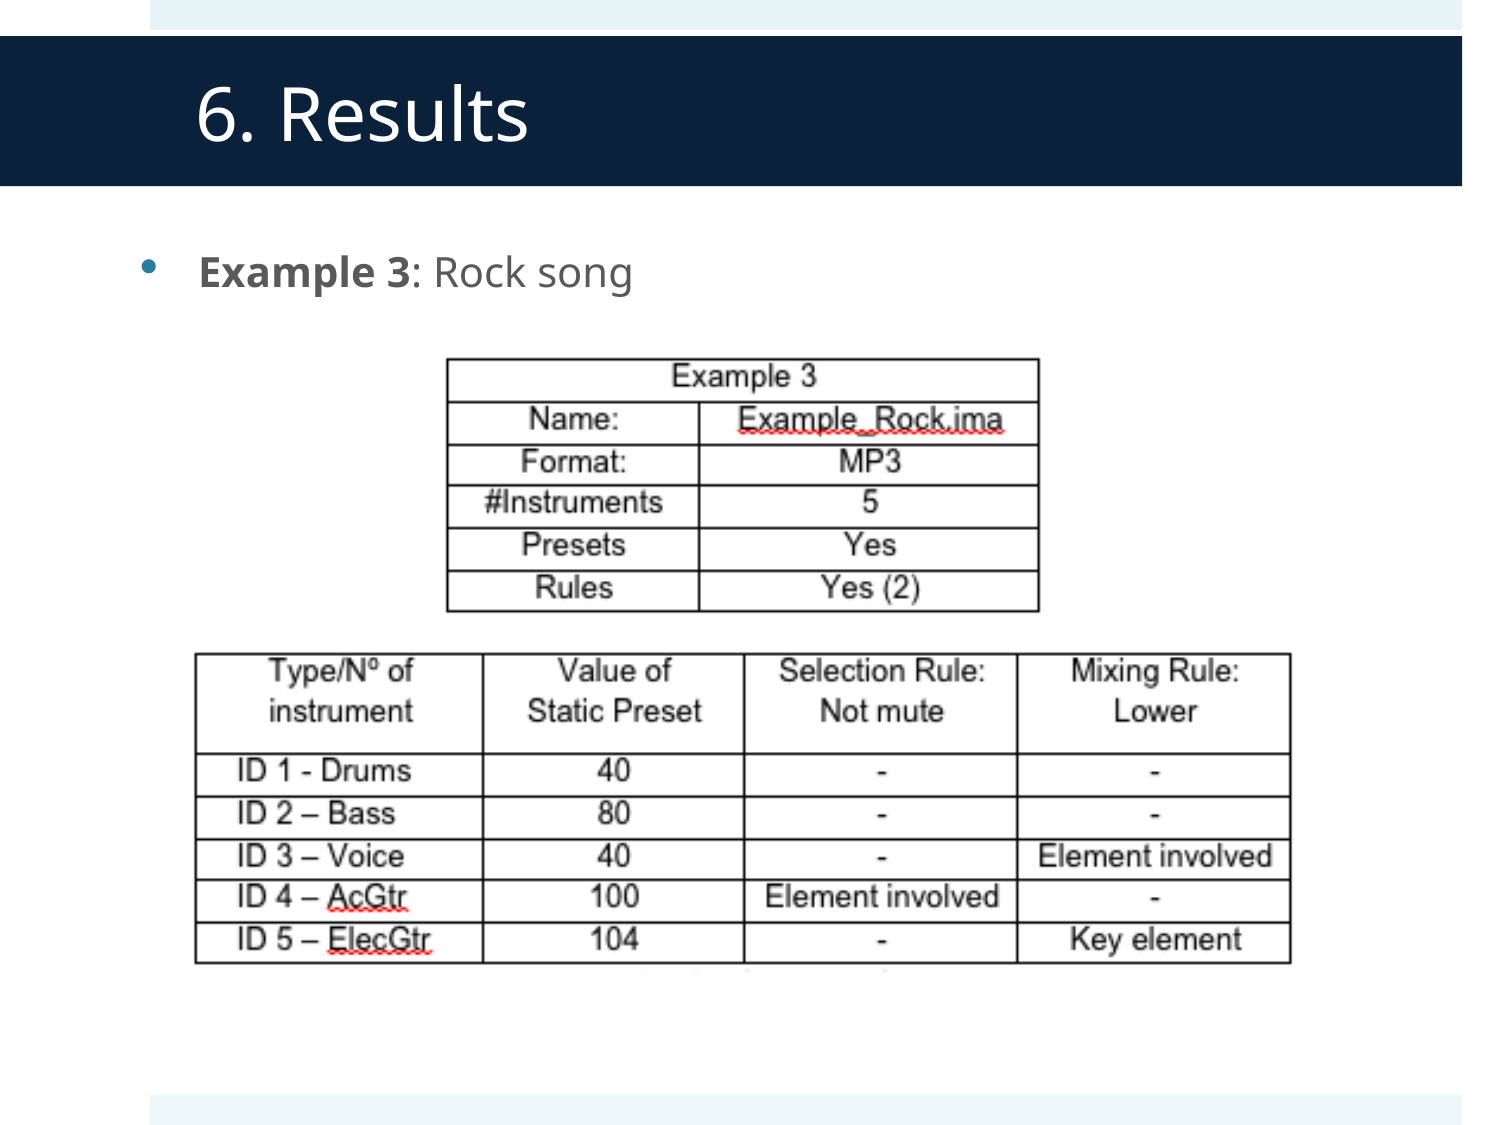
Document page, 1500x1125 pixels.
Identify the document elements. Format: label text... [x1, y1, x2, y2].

title 6. Results [0, 36, 1463, 187]
list Example 3: Rock song [126, 238, 1407, 972]
picture [181, 347, 1297, 973]
